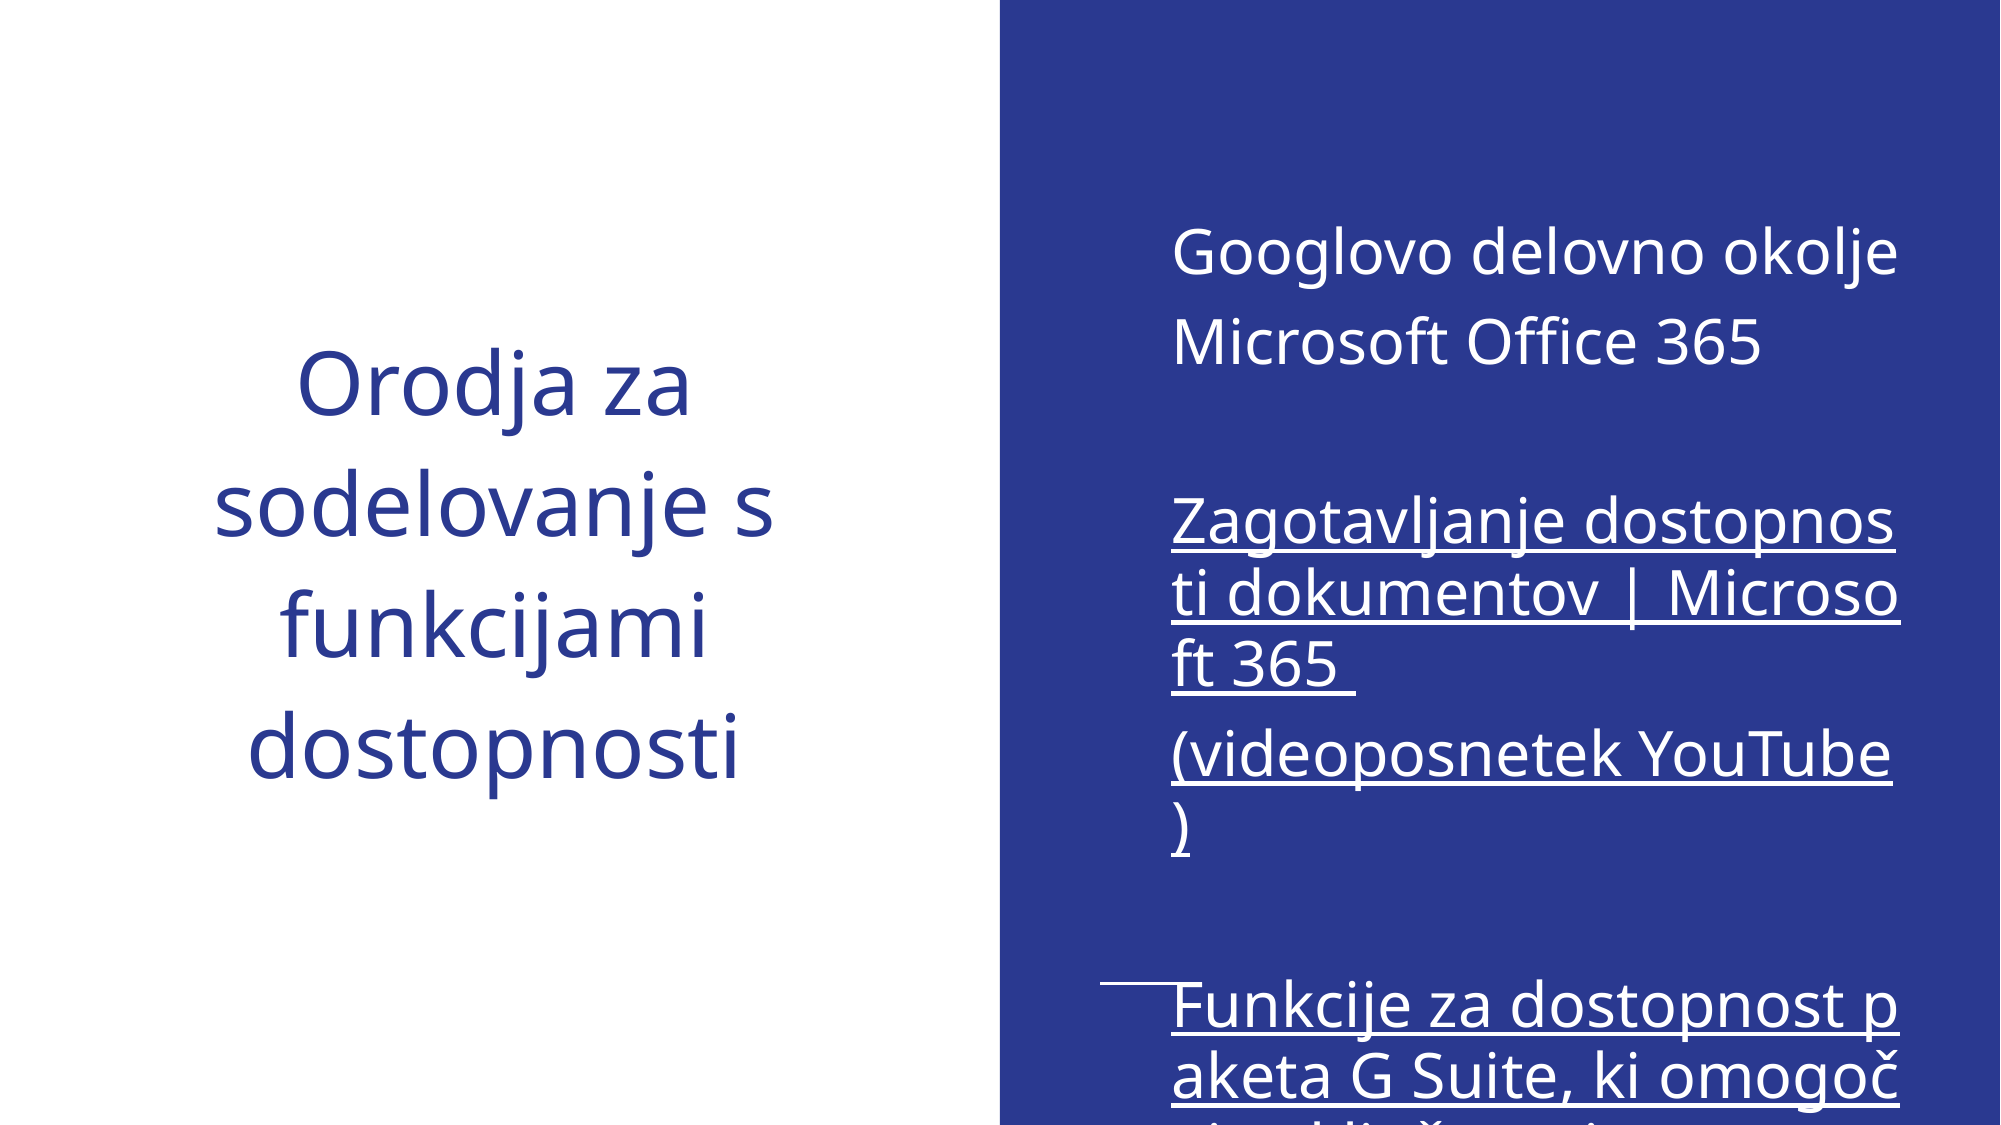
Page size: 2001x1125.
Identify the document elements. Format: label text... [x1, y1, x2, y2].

list Googlovo delovno okolje Microsoft Office 365 Zagotavljanje dostopnosti dokumentov | Microsoft 365 (videoposnetek YouTube) Funkcije za dostopnost paketa G Suite, ki omogočajo vključevanje (videoposnetek YouTube) [1080, 158, 1920, 967]
title Orodja za sodelovanje s funkcijami dostopnosti [52, 313, 938, 812]
